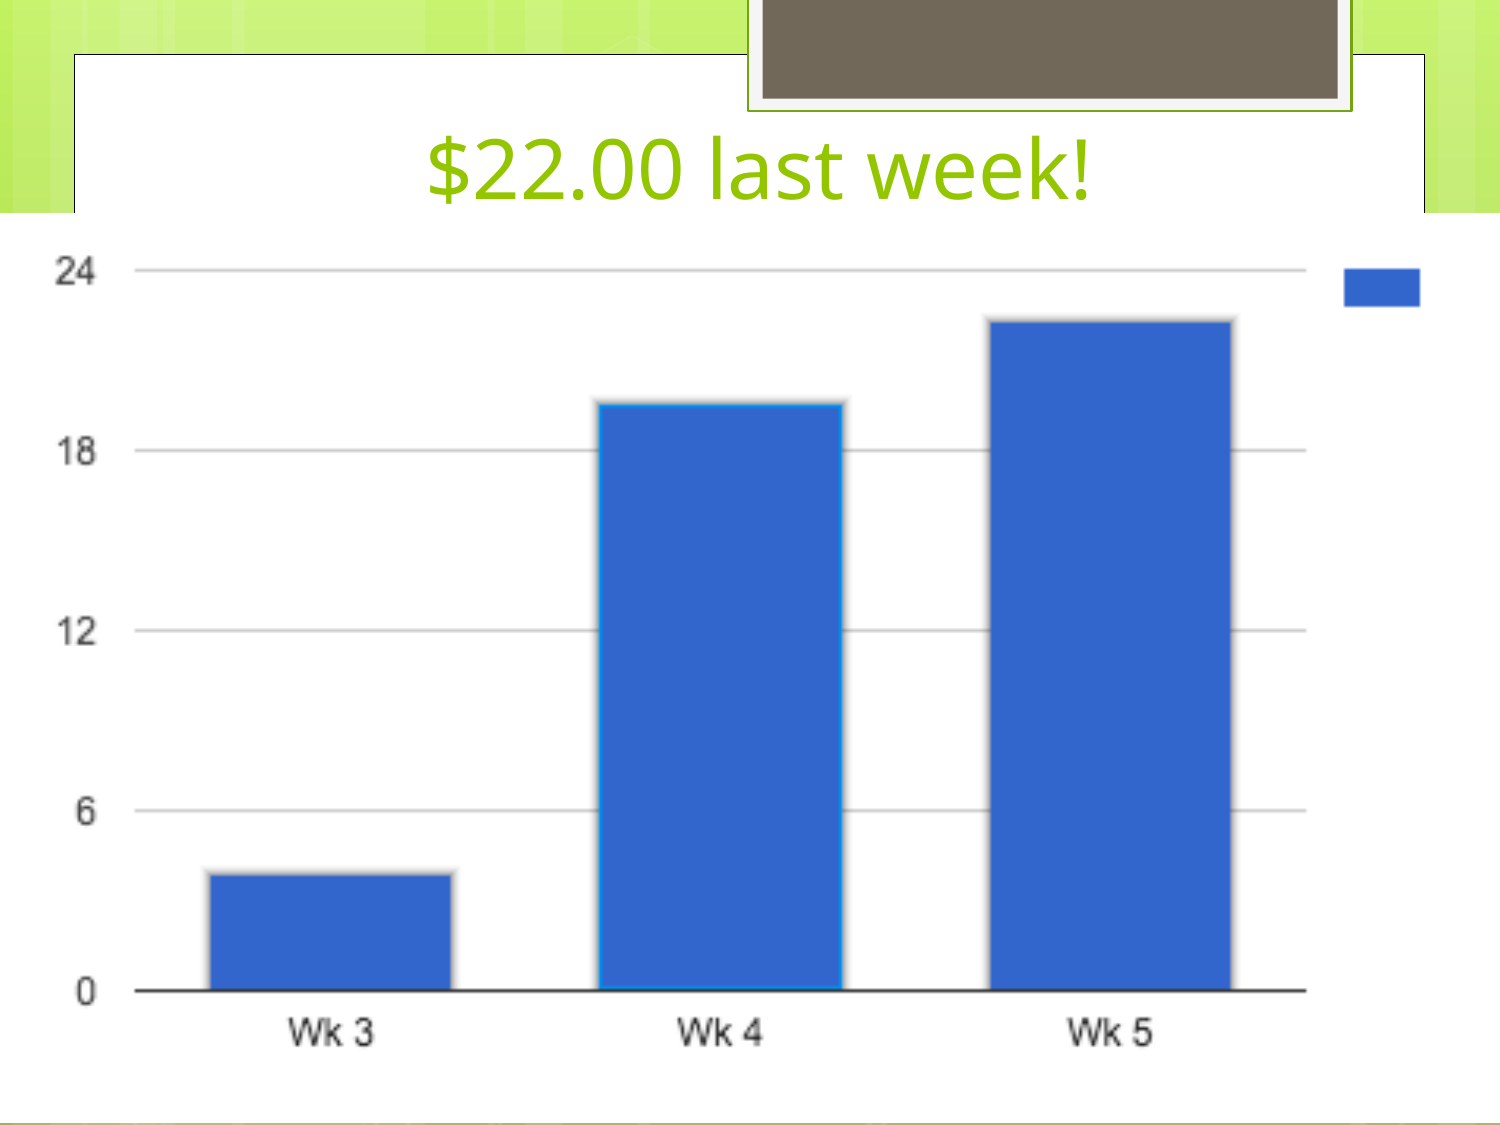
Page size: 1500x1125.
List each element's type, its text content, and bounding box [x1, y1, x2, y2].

picture [0, 213, 1500, 1124]
title $22.00 last week! [183, 101, 1336, 212]
